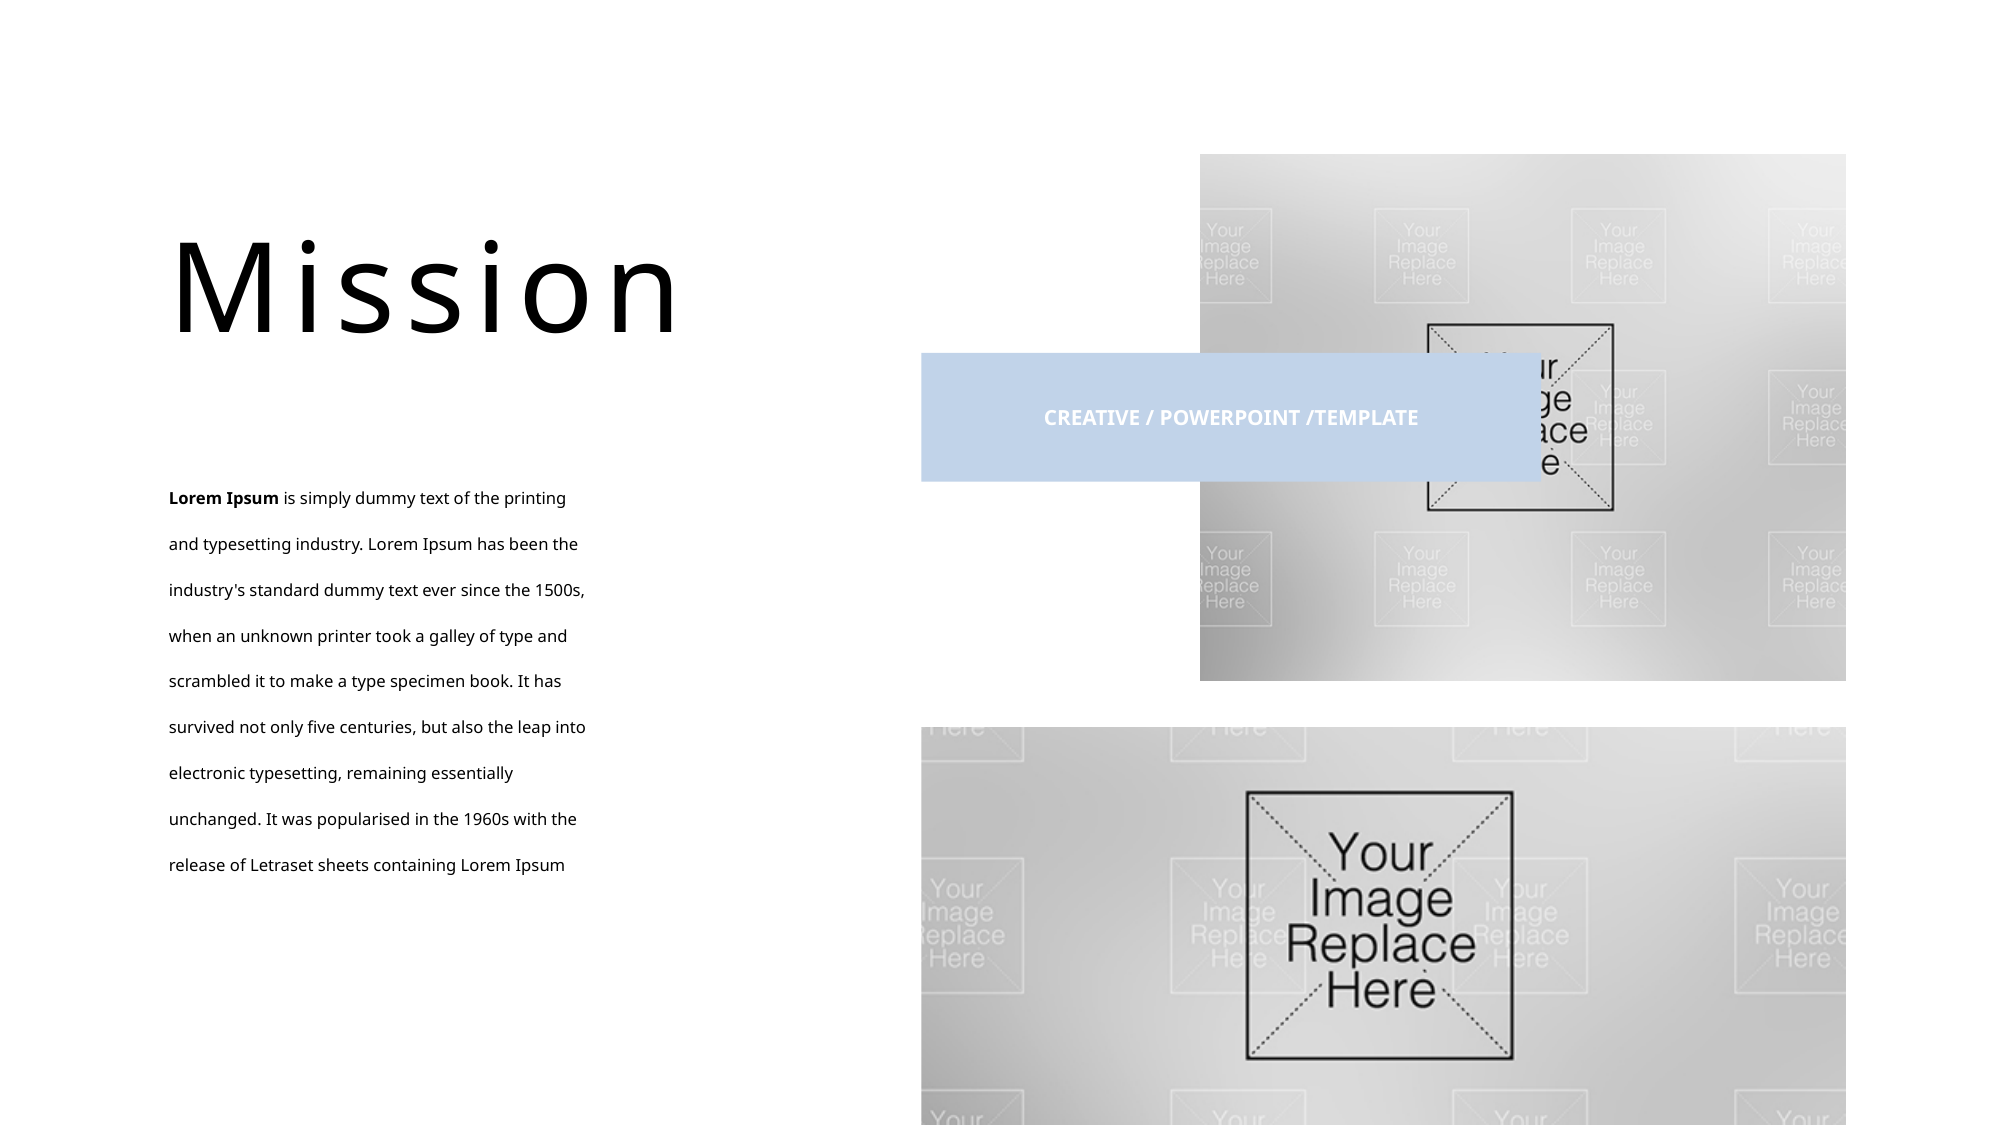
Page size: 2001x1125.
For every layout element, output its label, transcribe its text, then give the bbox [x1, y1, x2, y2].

picture [1199, 154, 1846, 681]
text_box [920, 352, 1199, 483]
picture [921, 727, 1846, 1125]
text_box CREATIVE / POWERPOINT /TEMPLATE [970, 397, 1199, 437]
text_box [154, 199, 774, 926]
